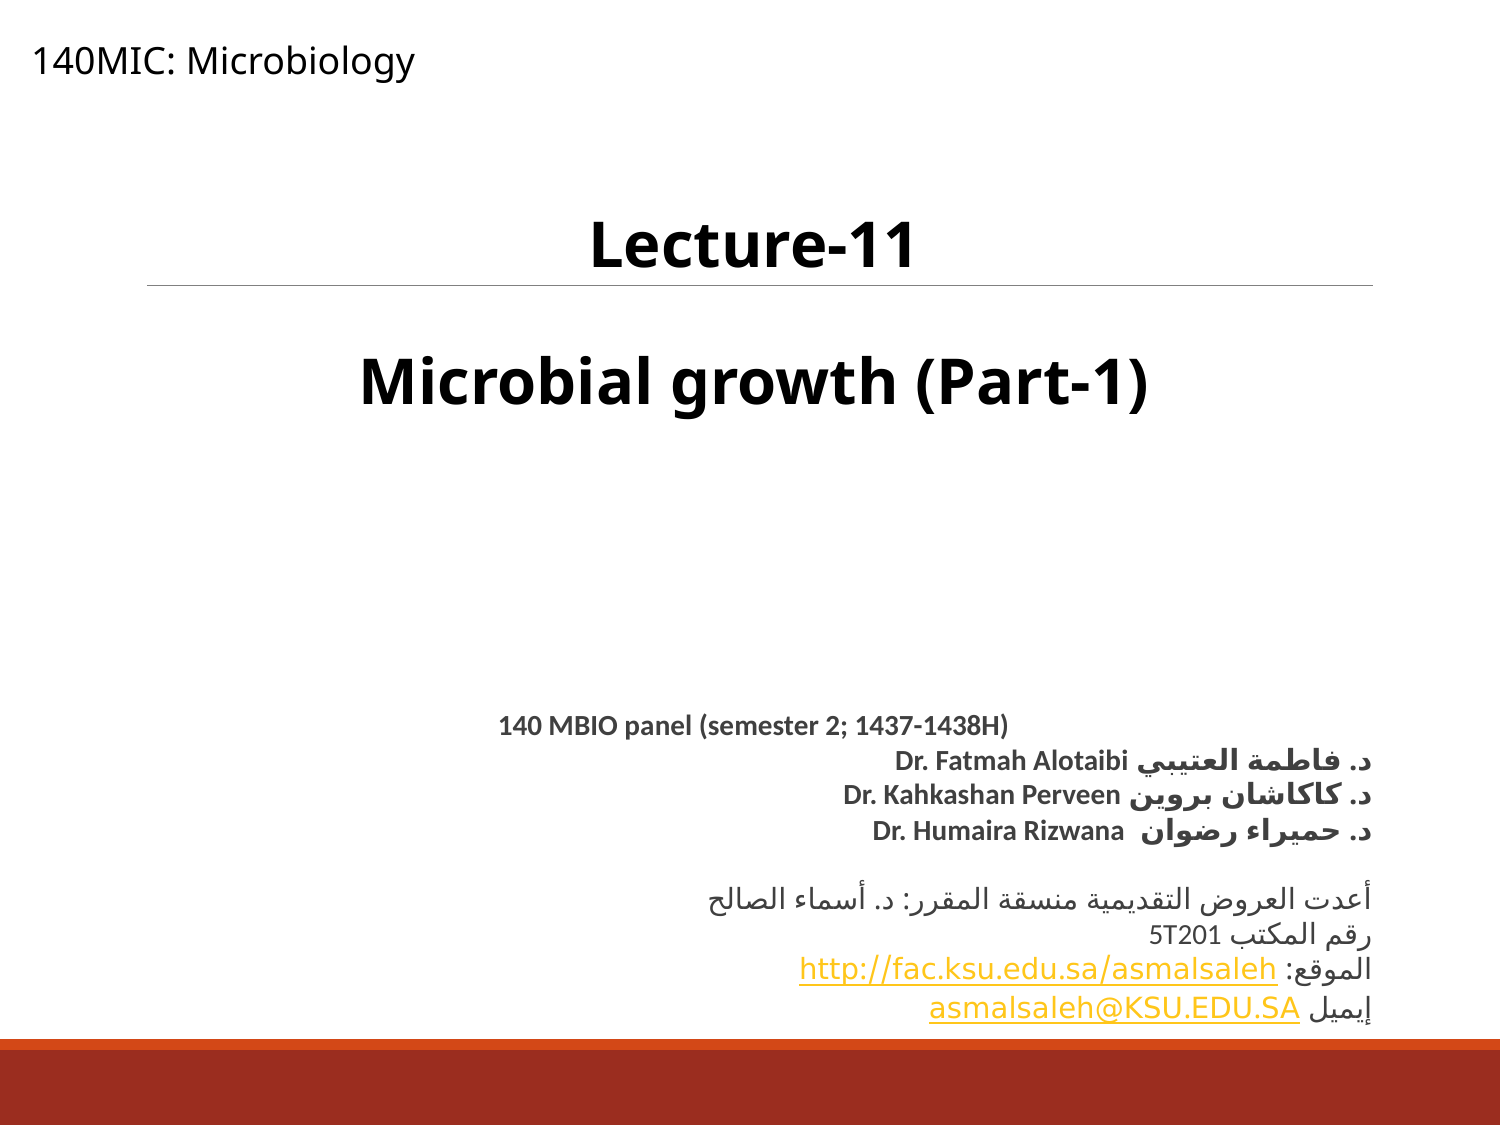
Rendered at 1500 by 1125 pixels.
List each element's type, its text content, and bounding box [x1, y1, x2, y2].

list 140 MBIO panel (semester 2; 1437-1438H) د. فاطمة العتيبي Dr. Fatmah Alotaibi د. كاكاشان بروين Dr. Kahkashan Perveen د. حميراء رضوان Dr. Humaira Rizwana أعدت العروض التقديمية منسقة المقرر: د. أسماء الصالح رقم المكتب 5T201 الموقع: http://fac.ksu.edu.sa/asmalsaleh إيميل asmalsaleh@KSU.EDU.SA [135, 698, 1373, 1038]
text_box 140MIC: Microbiology [1, 1, 446, 124]
text_box Lecture-11 Microbial growth (Part-1) [223, 166, 1286, 465]
